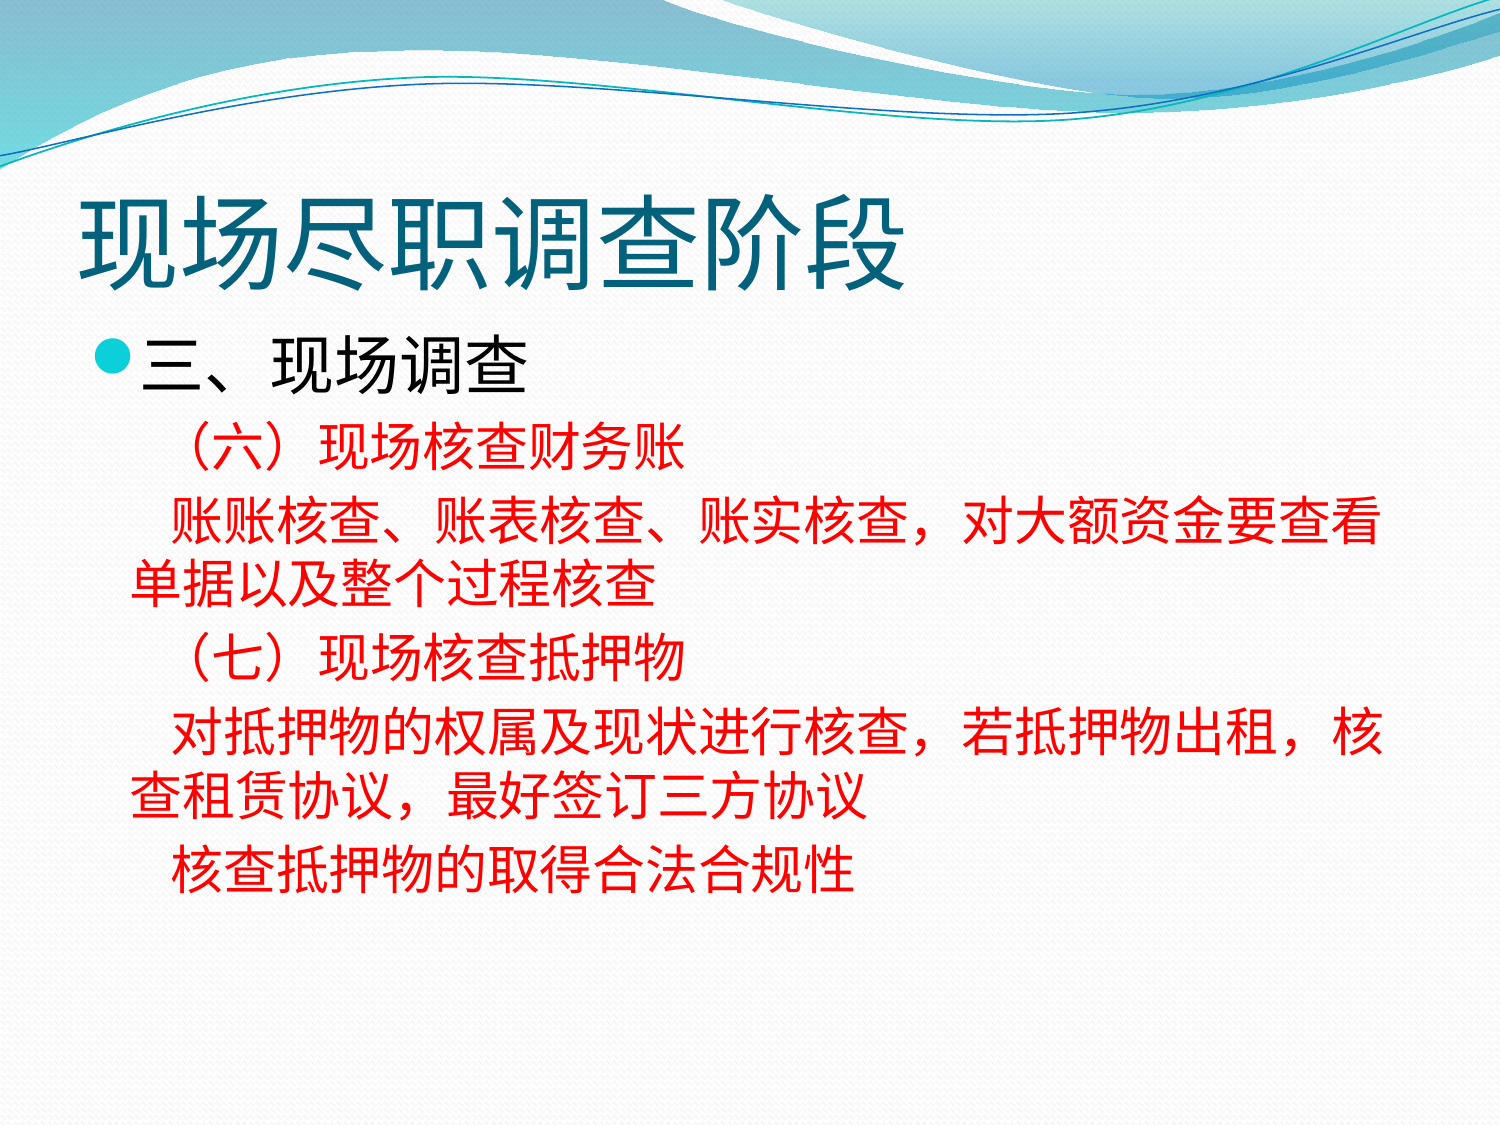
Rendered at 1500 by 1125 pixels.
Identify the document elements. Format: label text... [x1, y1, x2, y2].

title 现场尽职调查阶段 [75, 115, 1425, 303]
list 三、现场调查 （六）现场核查财务账 账账核查、账表核查、账实核查，对大额资金要查看单据以及整个过程核查 （七）现场核查抵押物 对抵押物的权属及现状进行核查，若抵押物出租，核查租赁协议，最好签订三方协议 核查抵押物的取得合法合规性 [75, 317, 1425, 1038]
